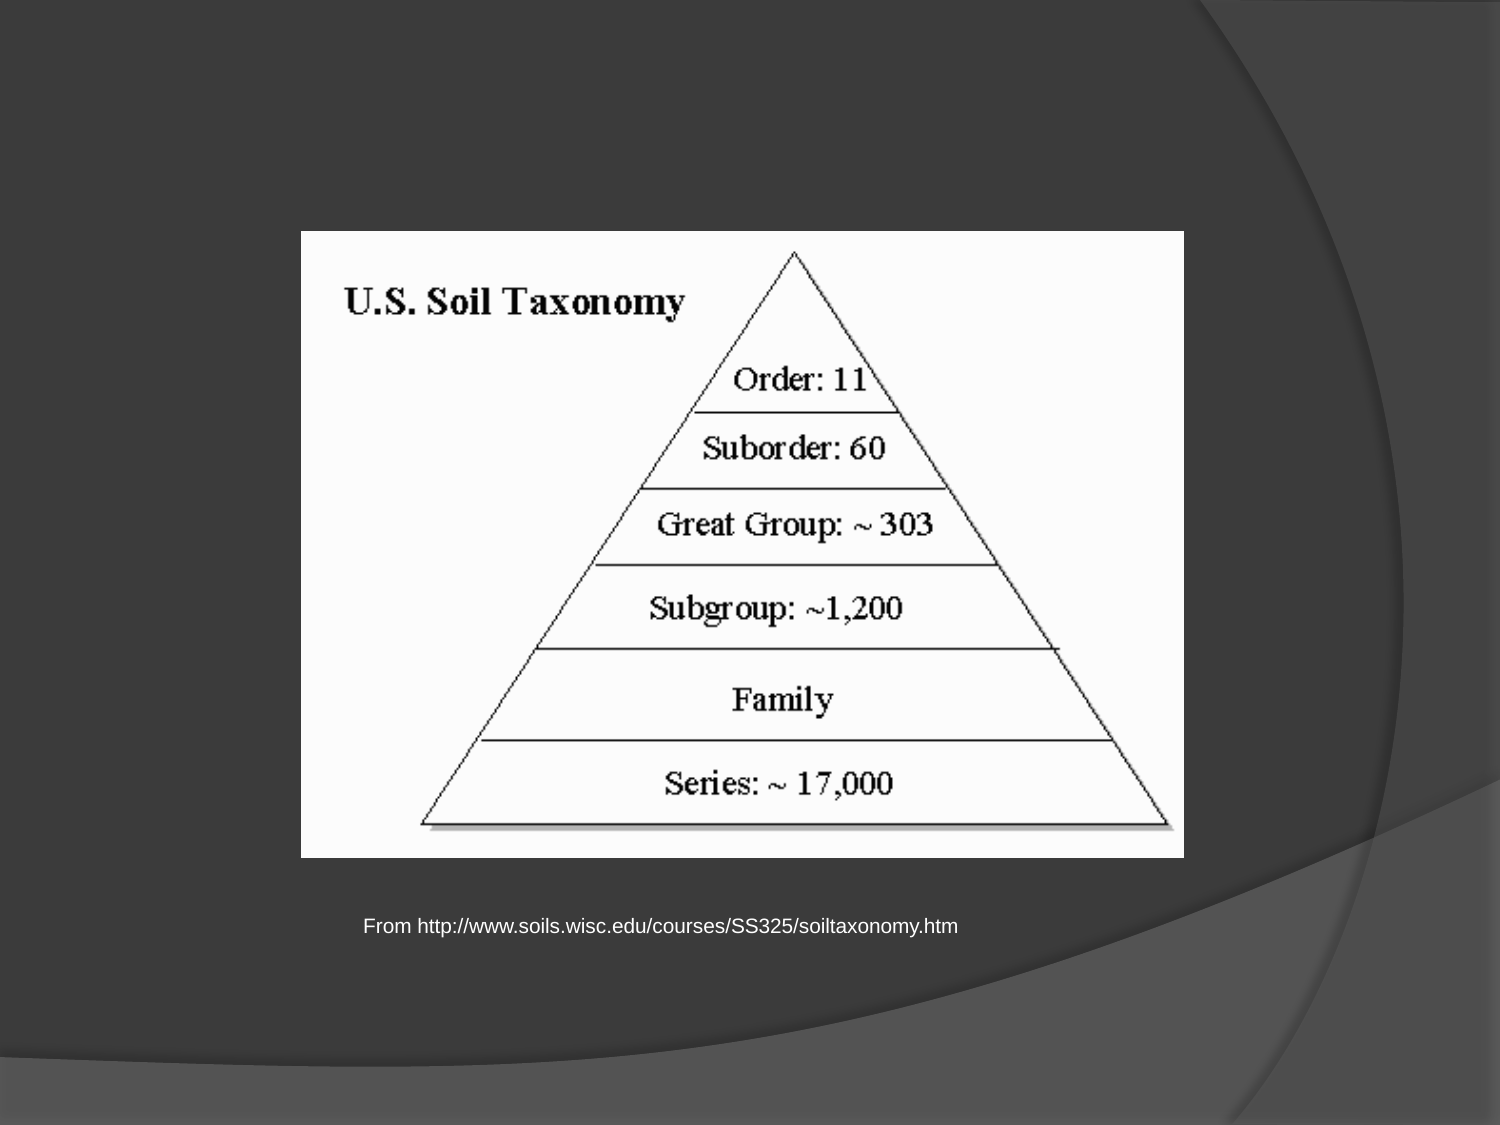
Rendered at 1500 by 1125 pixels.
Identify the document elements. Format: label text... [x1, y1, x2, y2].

text_box From http://www.soils.wisc.edu/courses/SS325/soiltaxonomy.htm [348, 905, 1099, 945]
picture [300, 231, 1185, 858]
